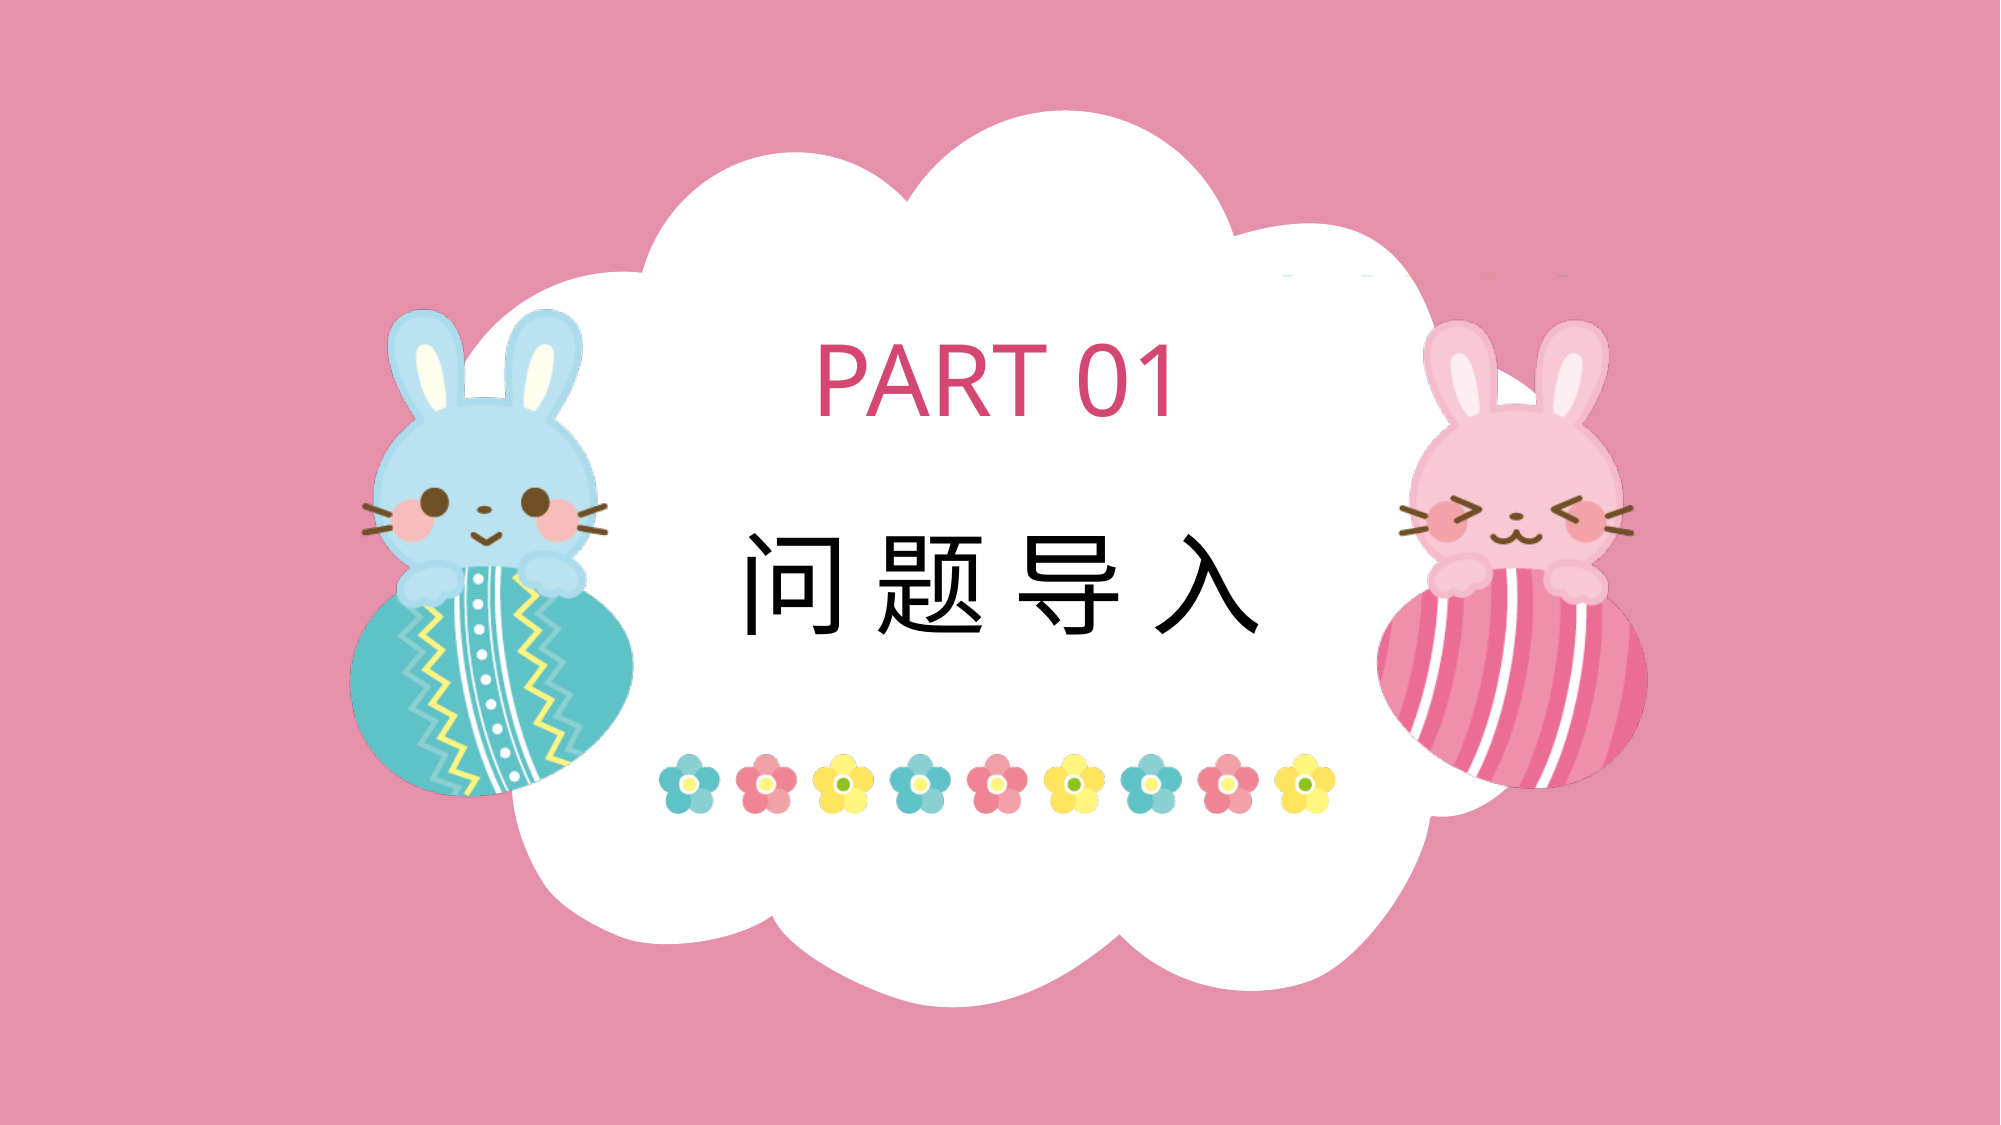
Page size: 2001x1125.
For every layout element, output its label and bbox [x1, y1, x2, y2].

text_box [603, 308, 1397, 824]
text_box [292, 290, 689, 835]
picture [1270, 275, 1745, 824]
